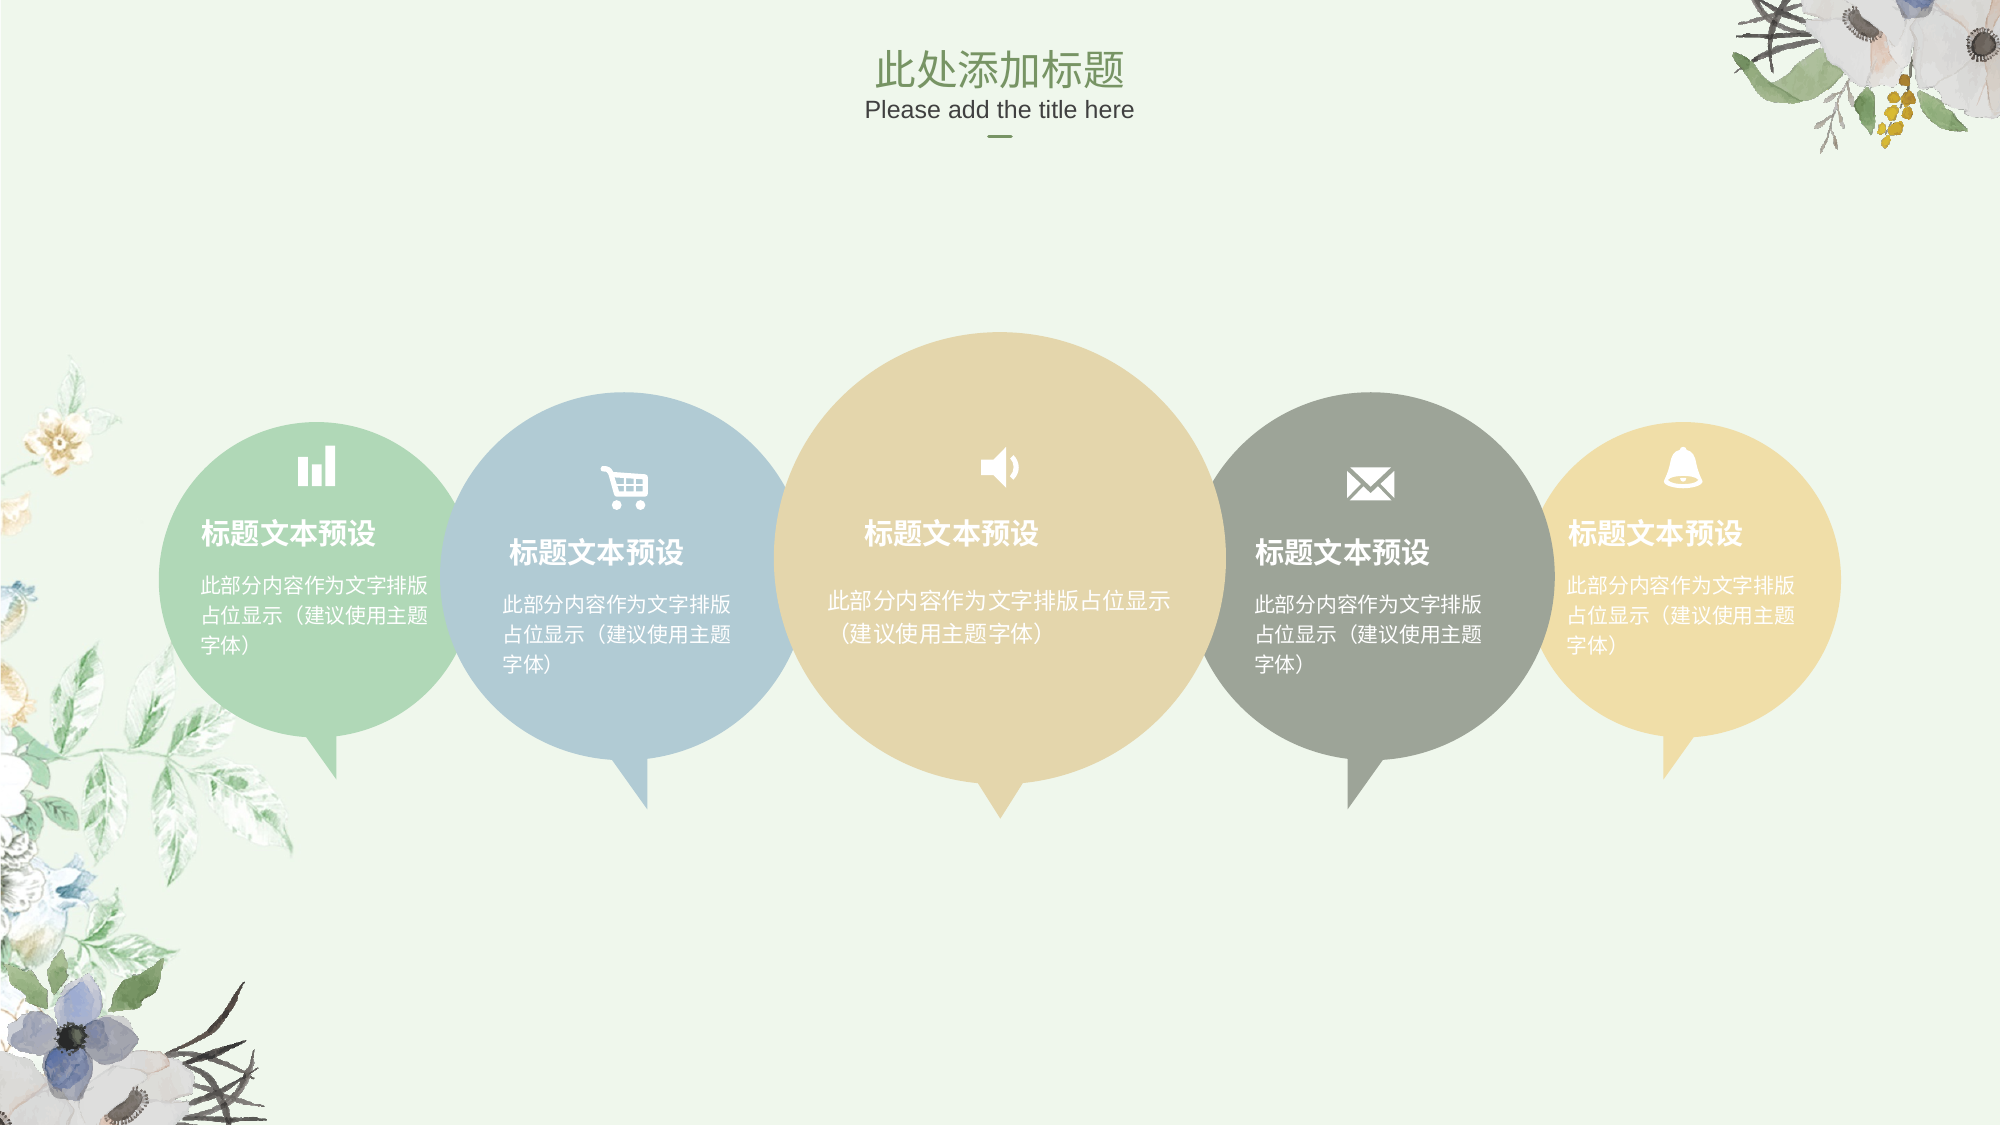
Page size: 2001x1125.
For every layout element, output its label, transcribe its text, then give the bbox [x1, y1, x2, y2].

picture [0, 0, 2000, 1125]
text_box [1204, 392, 1555, 810]
text_box [325, 445, 336, 487]
text_box 此部分内容作为文字排版占位显示（建议使用主题字体） [827, 560, 1174, 668]
text_box 标题文本预设 [1255, 533, 1486, 569]
text_box [158, 422, 456, 780]
text_box [1380, 470, 1395, 499]
text_box 此部分内容作为文字排版占位显示（建议使用主题字体） [200, 559, 444, 667]
text_box 此部分内容作为文字排版占位显示（建议使用主题字体） [502, 577, 746, 686]
text_box Please add the title here [749, 85, 1251, 131]
text_box [611, 500, 622, 511]
text_box [1349, 486, 1392, 501]
text_box [635, 500, 646, 511]
text_box 标题文本预设 [201, 515, 432, 551]
text_box [773, 332, 1226, 819]
text_box 标题文本预设 [509, 533, 740, 569]
text_box [1009, 455, 1019, 480]
text_box [1663, 446, 1703, 489]
text_box [1541, 422, 1842, 780]
text_box [600, 466, 648, 497]
text_box 此部分内容作为文字排版占位显示（建议使用主题字体） [1254, 577, 1498, 686]
text_box [1347, 470, 1361, 499]
text_box [440, 392, 793, 810]
text_box [1350, 467, 1391, 487]
text_box [311, 464, 322, 487]
text_box 标题文本预设 [864, 515, 1136, 551]
text_box [981, 446, 1007, 488]
text_box [298, 456, 308, 487]
text_box 此部分内容作为文字排版占位显示（建议使用主题字体） [1566, 559, 1810, 667]
text_box 标题文本预设 [1568, 515, 1799, 551]
text_box 此处添加标题 [858, 36, 1142, 85]
